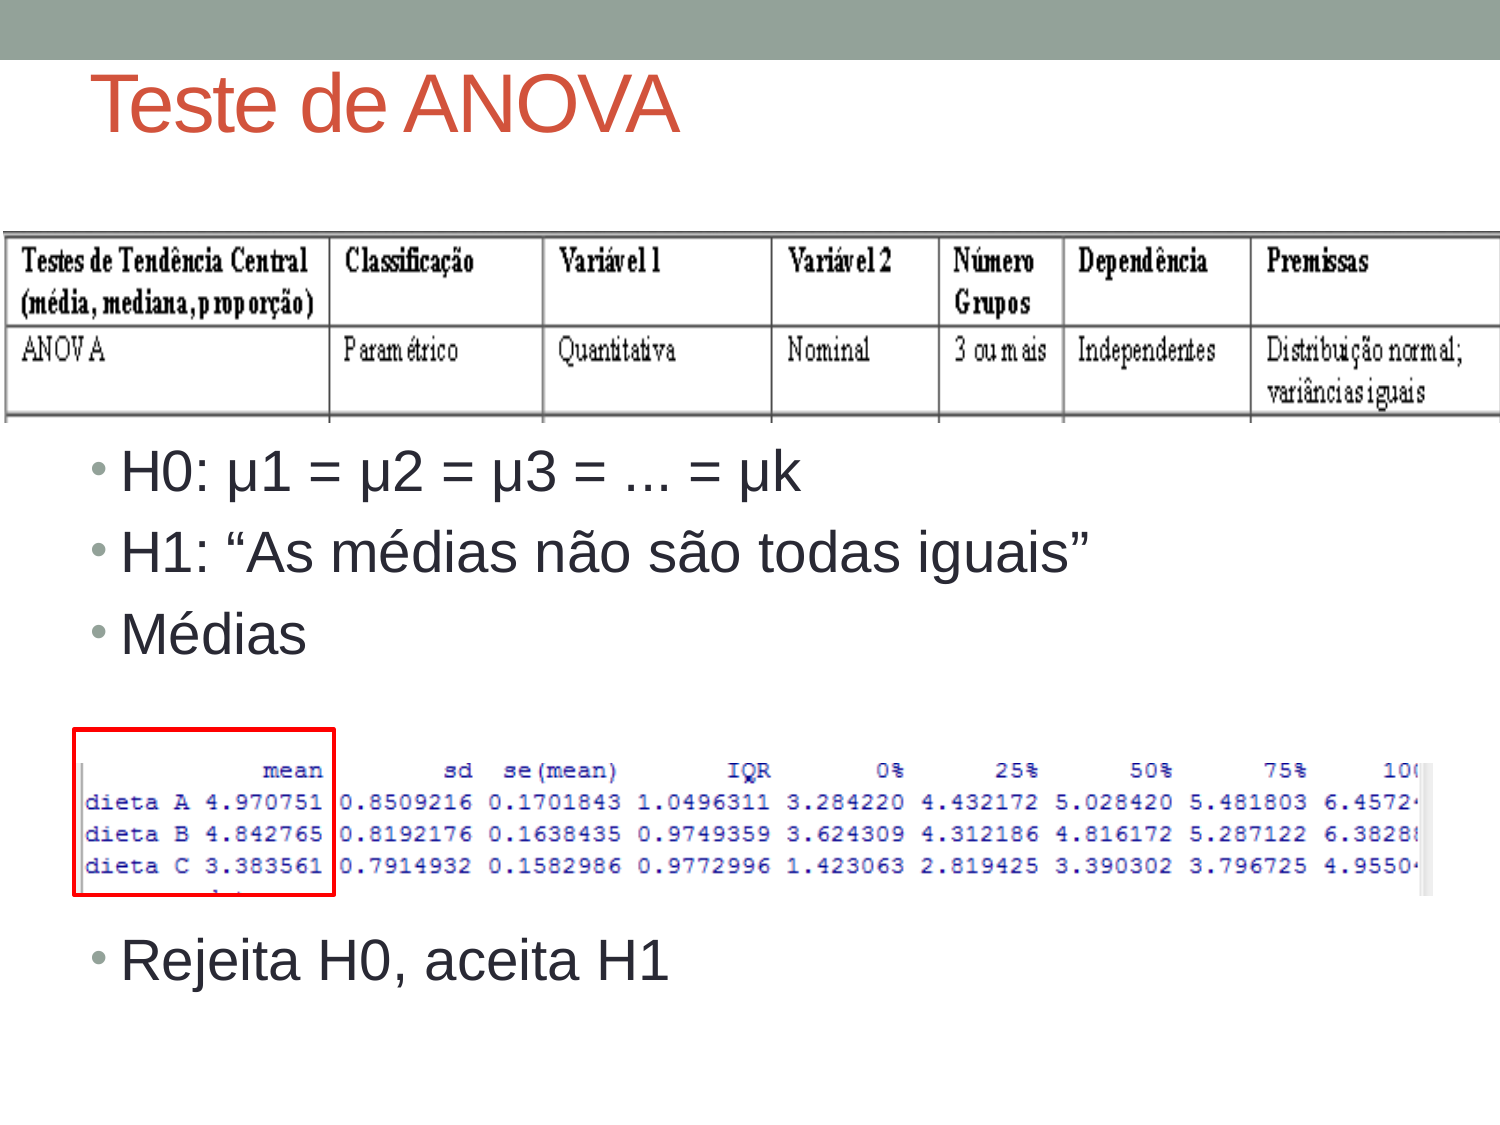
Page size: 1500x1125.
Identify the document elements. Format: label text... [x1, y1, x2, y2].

list H0: μ1 = μ2 = μ3 = ... = μk H1: “As médias não são todas iguais” Médias Rejeita H0, aceita H1 [75, 431, 1425, 760]
text_box [72, 727, 336, 763]
picture [73, 763, 1434, 896]
picture [2, 231, 1500, 423]
list H0: μ1 = μ2 = μ3 = ... = μk H1: “As médias não são todas iguais” Médias Rejeita H0, aceita H1 [75, 903, 1425, 1071]
title Teste de ANOVA [74, 5, 1425, 193]
